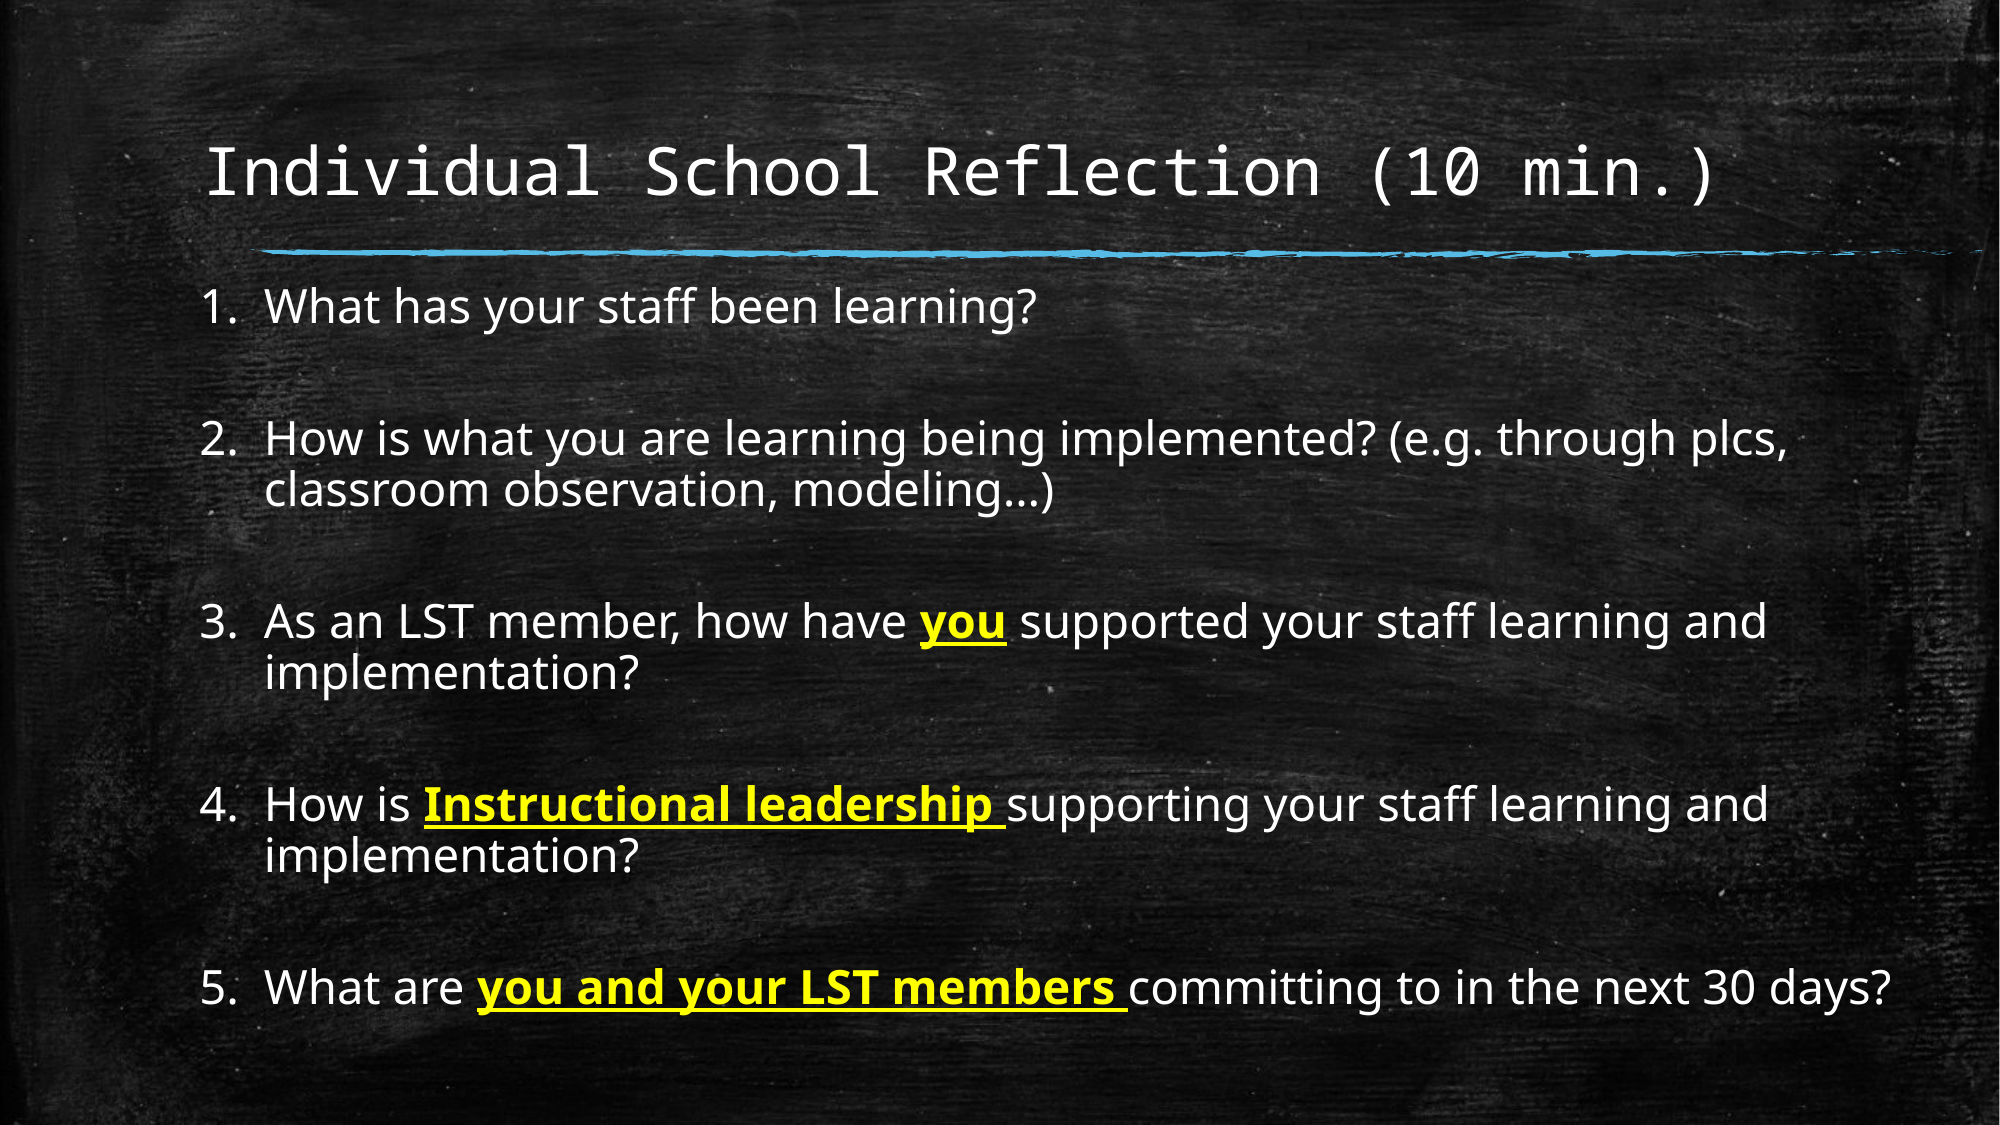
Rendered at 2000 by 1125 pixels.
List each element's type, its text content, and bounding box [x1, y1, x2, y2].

list What has your staff been learning? How is what you are learning being implemented? (e.g. through plcs, classroom observation, modeling…) As an LST member, how have you supported your staff learning and implementation? How is Instructional leadership supporting your staff learning and implementation? What are you and your LST members committing to in the next 30 days? [149, 275, 1925, 1075]
title Individual School Reflection (10 min.) [187, 50, 1800, 218]
